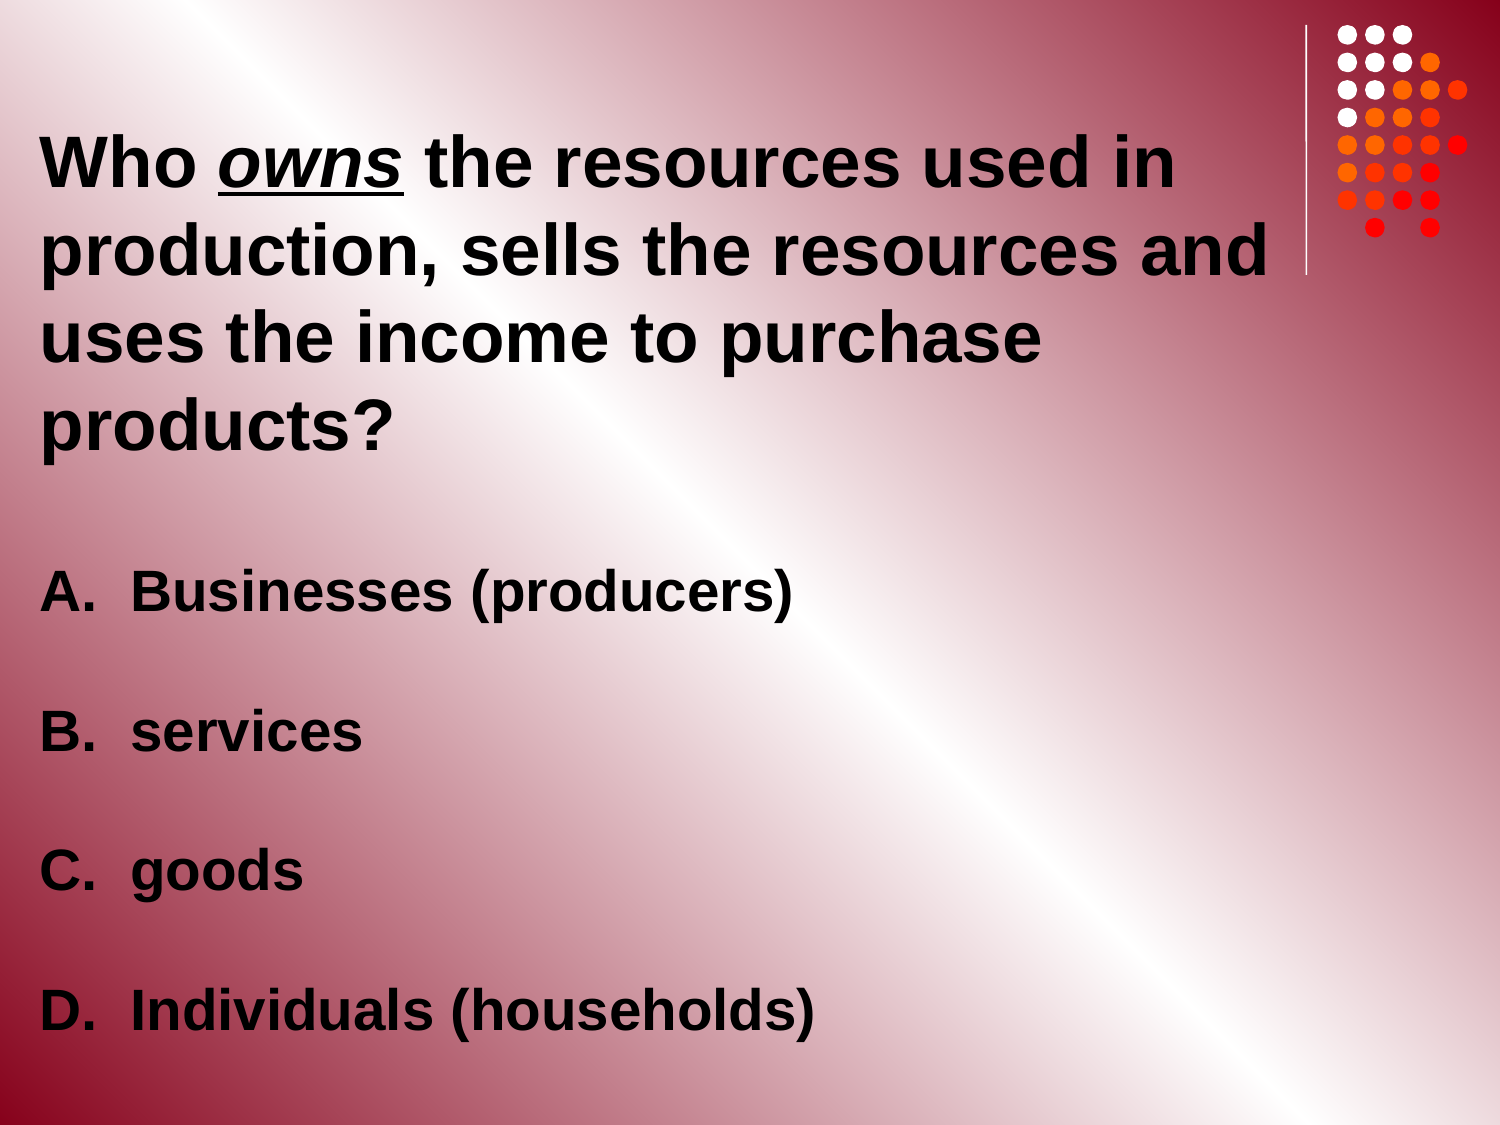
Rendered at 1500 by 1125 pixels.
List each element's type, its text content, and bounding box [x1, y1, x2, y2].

text_box Who owns the resources used in production, sells the resources and uses the income to purchase products? A. Businesses (producers) B. services C. goods D. Individuals (households) [24, 924, 1400, 1125]
